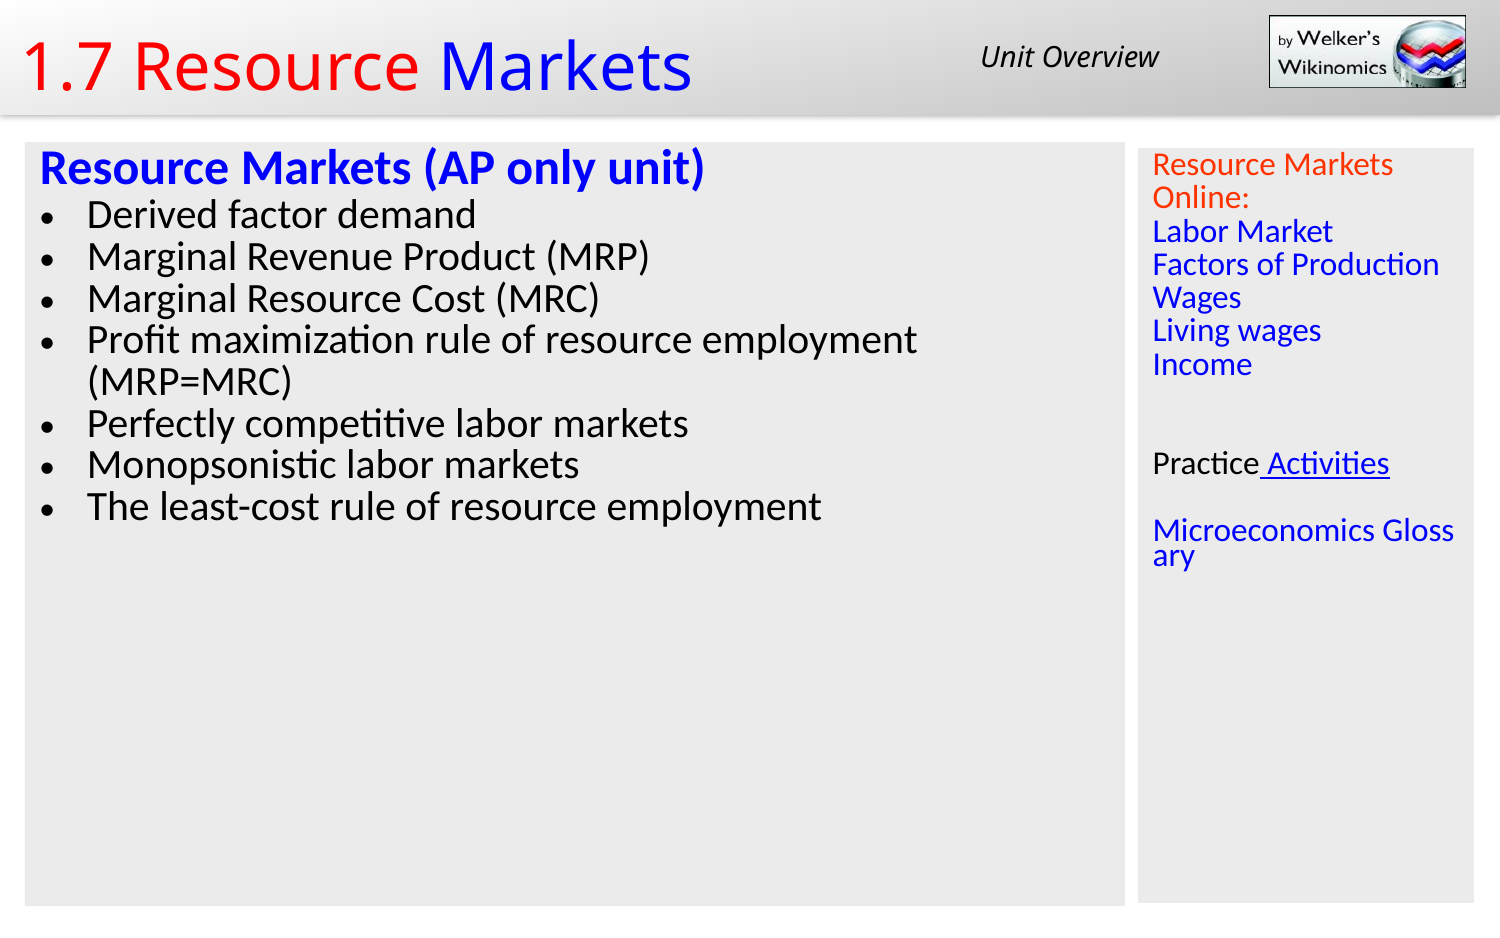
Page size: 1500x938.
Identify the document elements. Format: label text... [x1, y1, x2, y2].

table_header Resource Markets (AP only unit) Derived factor demand Marginal Revenue Product (MRP) Marginal Resource Cost (MRC) Profit maximization rule of resource employment (MRP=MRC) Perfectly competitive labor markets Monopsonistic labor markets The least-cost rule of resource employment [25, 142, 1125, 906]
table_header Resource Markets Online: Labor Market Factors of Production Wages Living wages Income Practice Activities Microeconomics Glossary [1138, 148, 1474, 903]
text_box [0, 0, 1500, 115]
